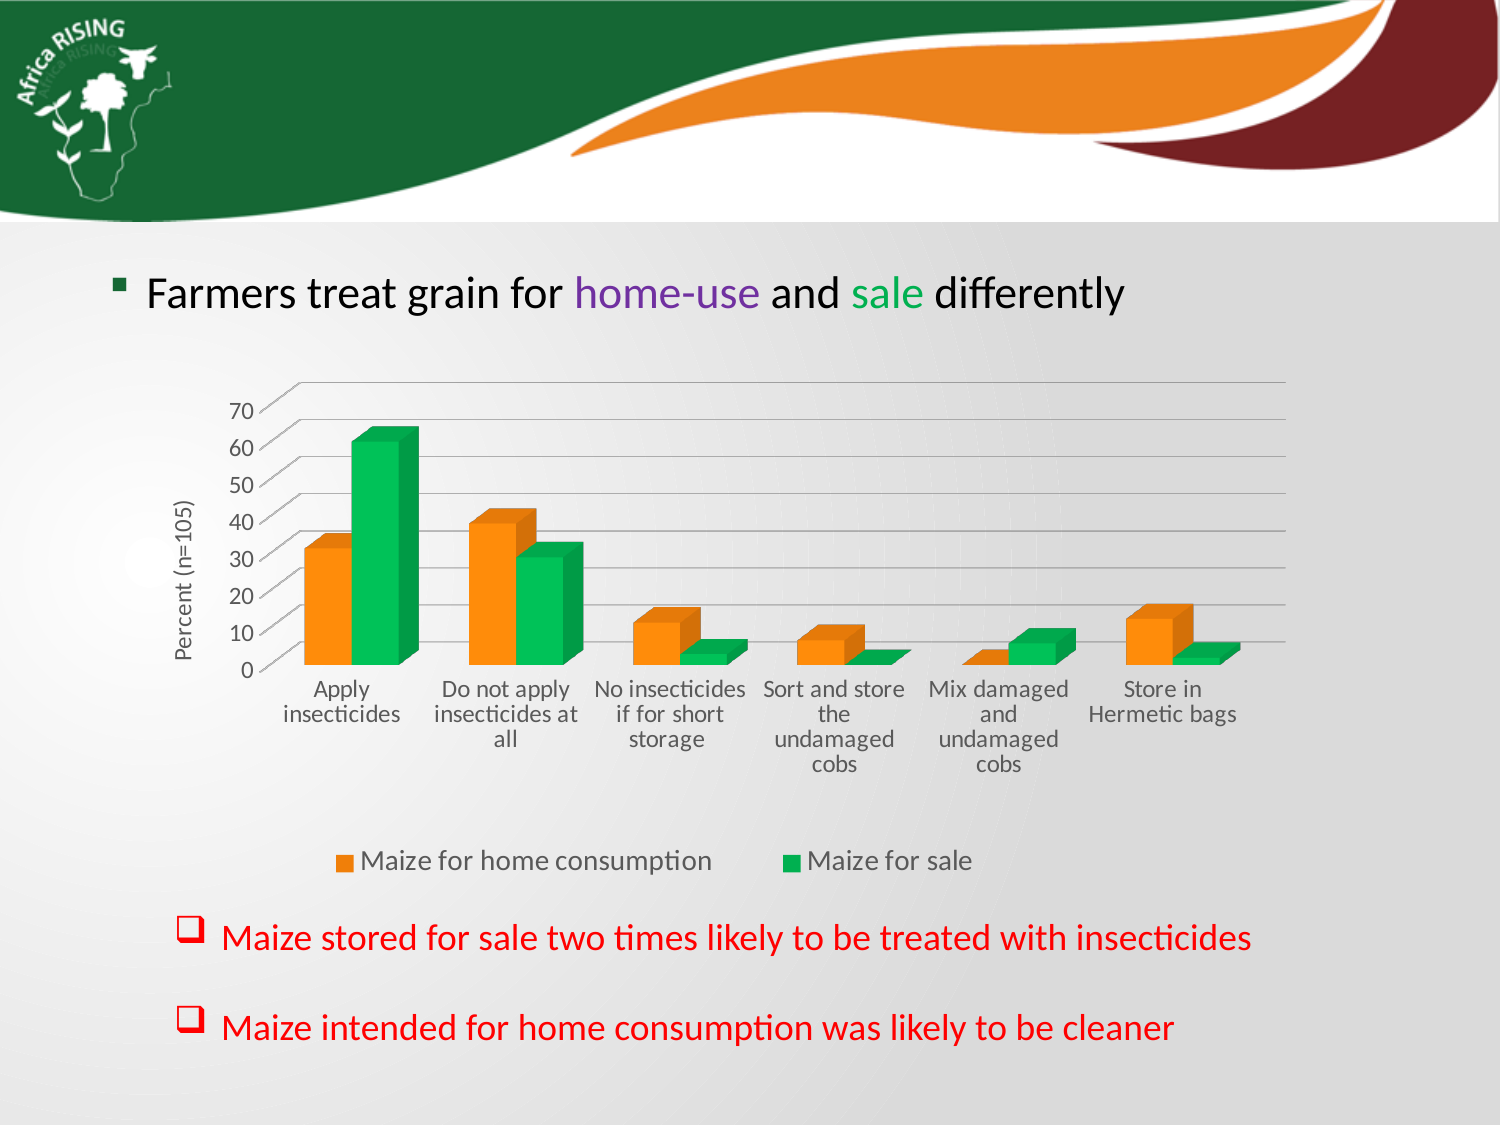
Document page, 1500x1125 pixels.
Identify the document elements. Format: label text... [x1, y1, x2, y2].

text_box Maize stored for sale two times likely to be treated with insecticides Maize intended for home consumption was likely to be cleaner [159, 905, 1400, 1055]
chart [135, 361, 1318, 928]
list Farmers treat grain for home-use and sale differently [75, 255, 1440, 338]
picture [0, 0, 1499, 222]
